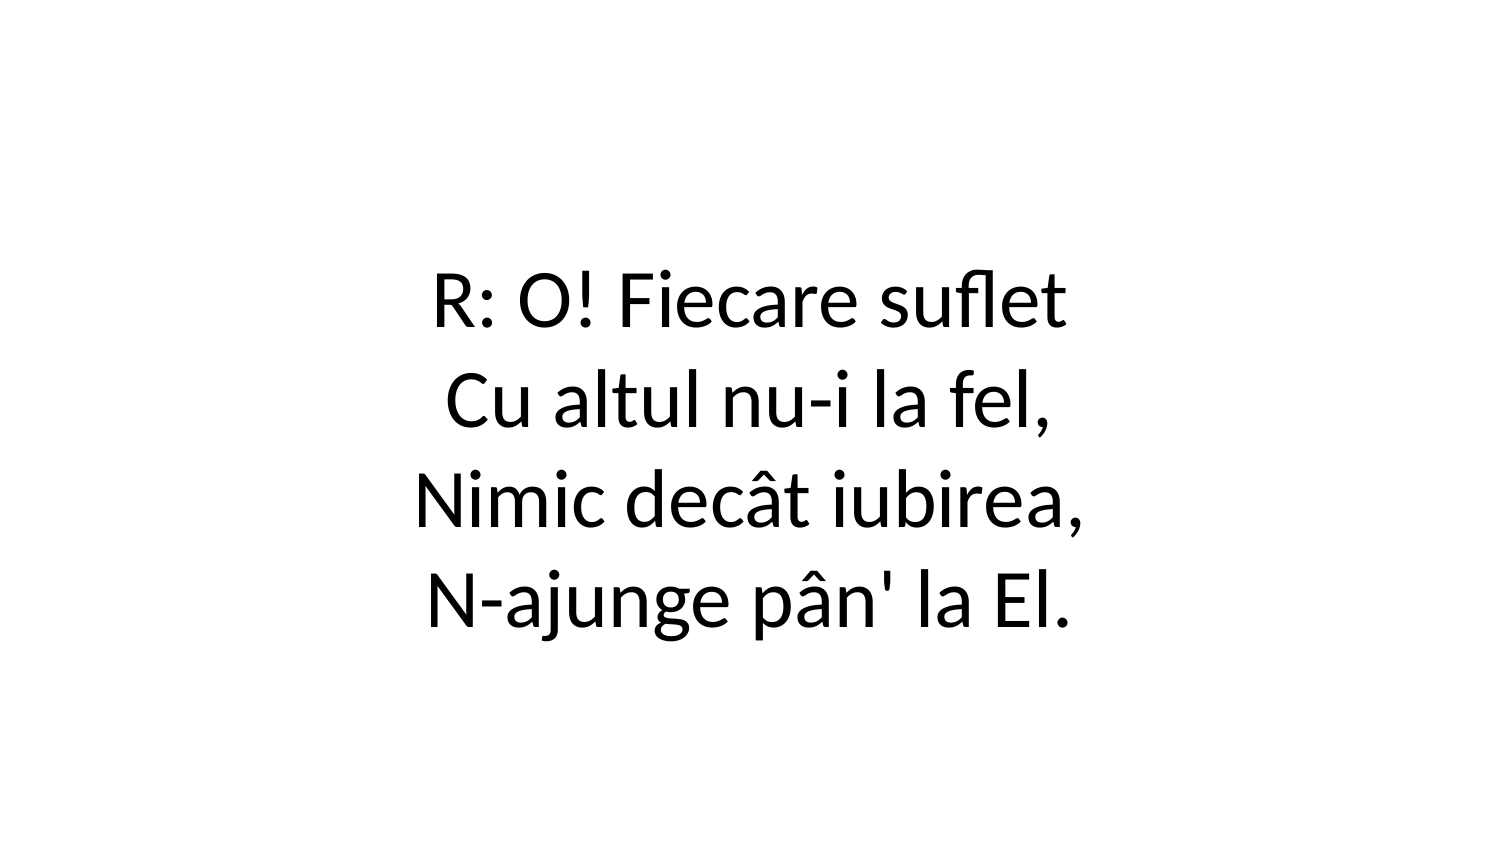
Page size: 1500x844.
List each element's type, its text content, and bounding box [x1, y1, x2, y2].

text_box R: O! Fiecare suflet Cu altul nu-i la fel, Nimic decât iubirea, N-ajunge pân' la El. [398, 192, 1102, 652]
